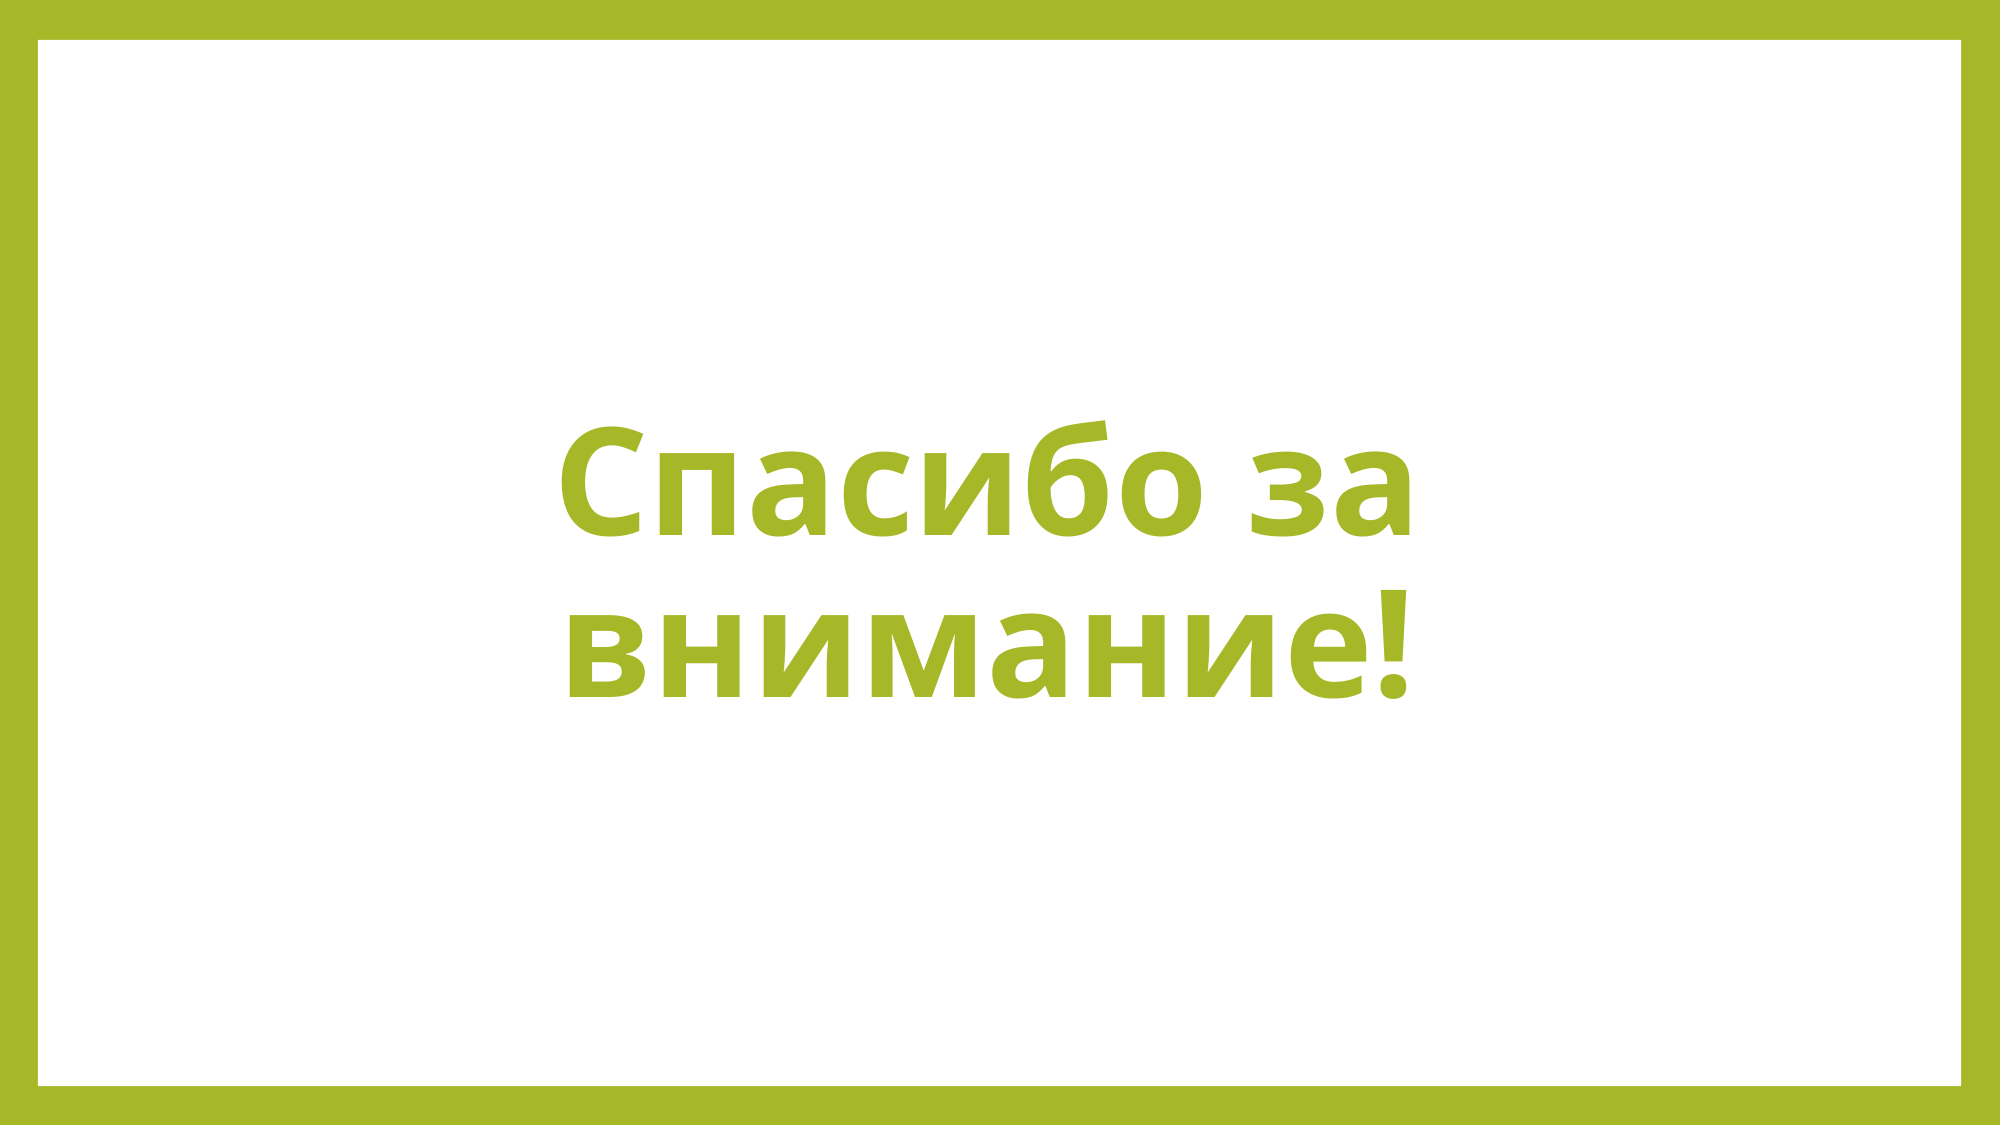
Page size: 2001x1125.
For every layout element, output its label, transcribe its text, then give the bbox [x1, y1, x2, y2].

list Спасибо за внимание! [173, 398, 1794, 1062]
